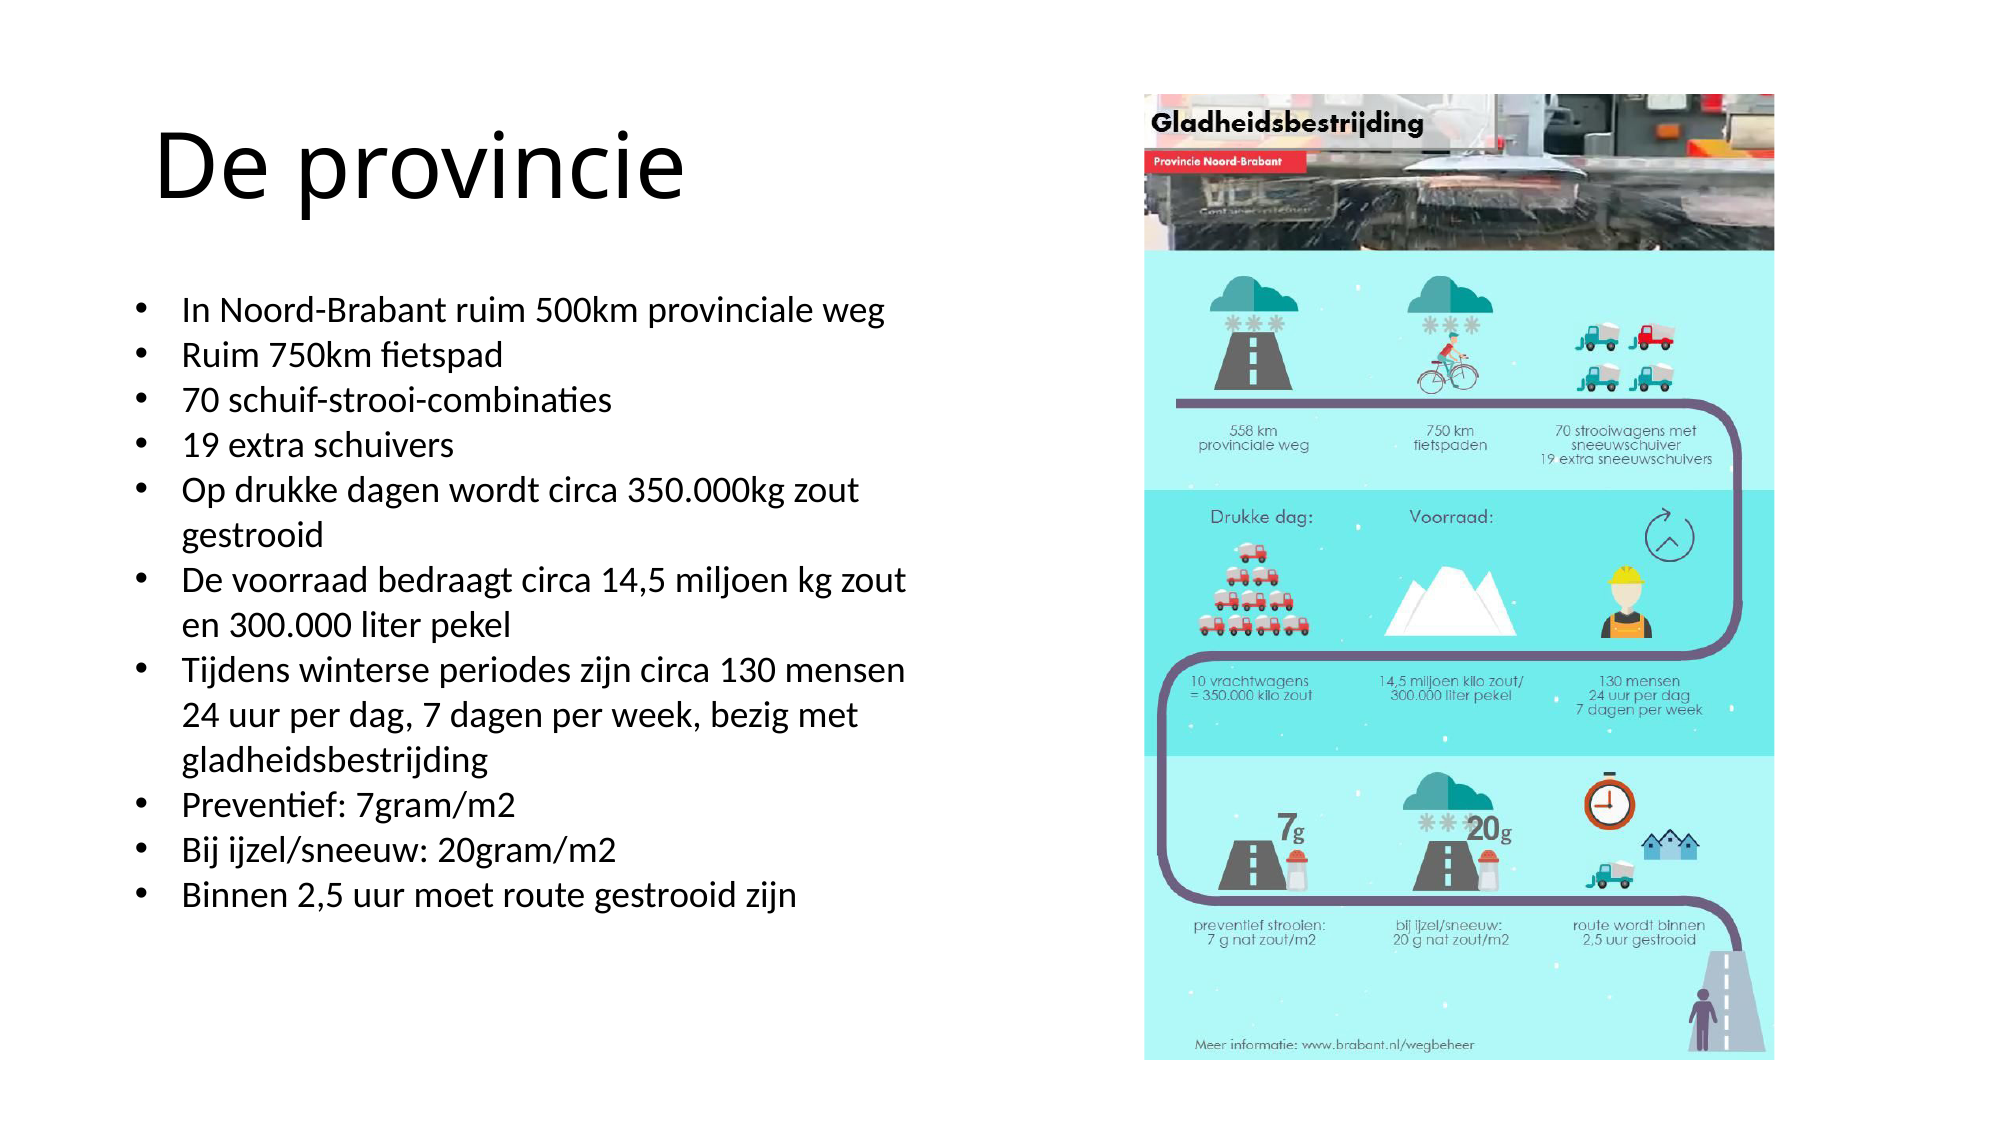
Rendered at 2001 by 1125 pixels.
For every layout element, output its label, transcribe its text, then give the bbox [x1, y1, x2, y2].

text_box In Noord-Brabant ruim 500km provinciale weg Ruim 750km fietspad 70 schuif-strooi-combinaties 19 extra schuivers Op drukke dagen wordt circa 350.000kg zout gestrooid De voorraad bedraagt circa 14,5 miljoen kg zout en 300.000 liter pekel Tijdens winterse periodes zijn circa 130 mensen 24 uur per dag, 7 dagen per week, bezig met gladheidsbestrijding Preventief: 7gram/m2 Bij ijzel/sneeuw: 20gram/m2 Binnen 2,5 uur moet route gestrooid zijn [119, 277, 945, 922]
title De provincie [137, 59, 1863, 278]
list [1144, 94, 1775, 1061]
